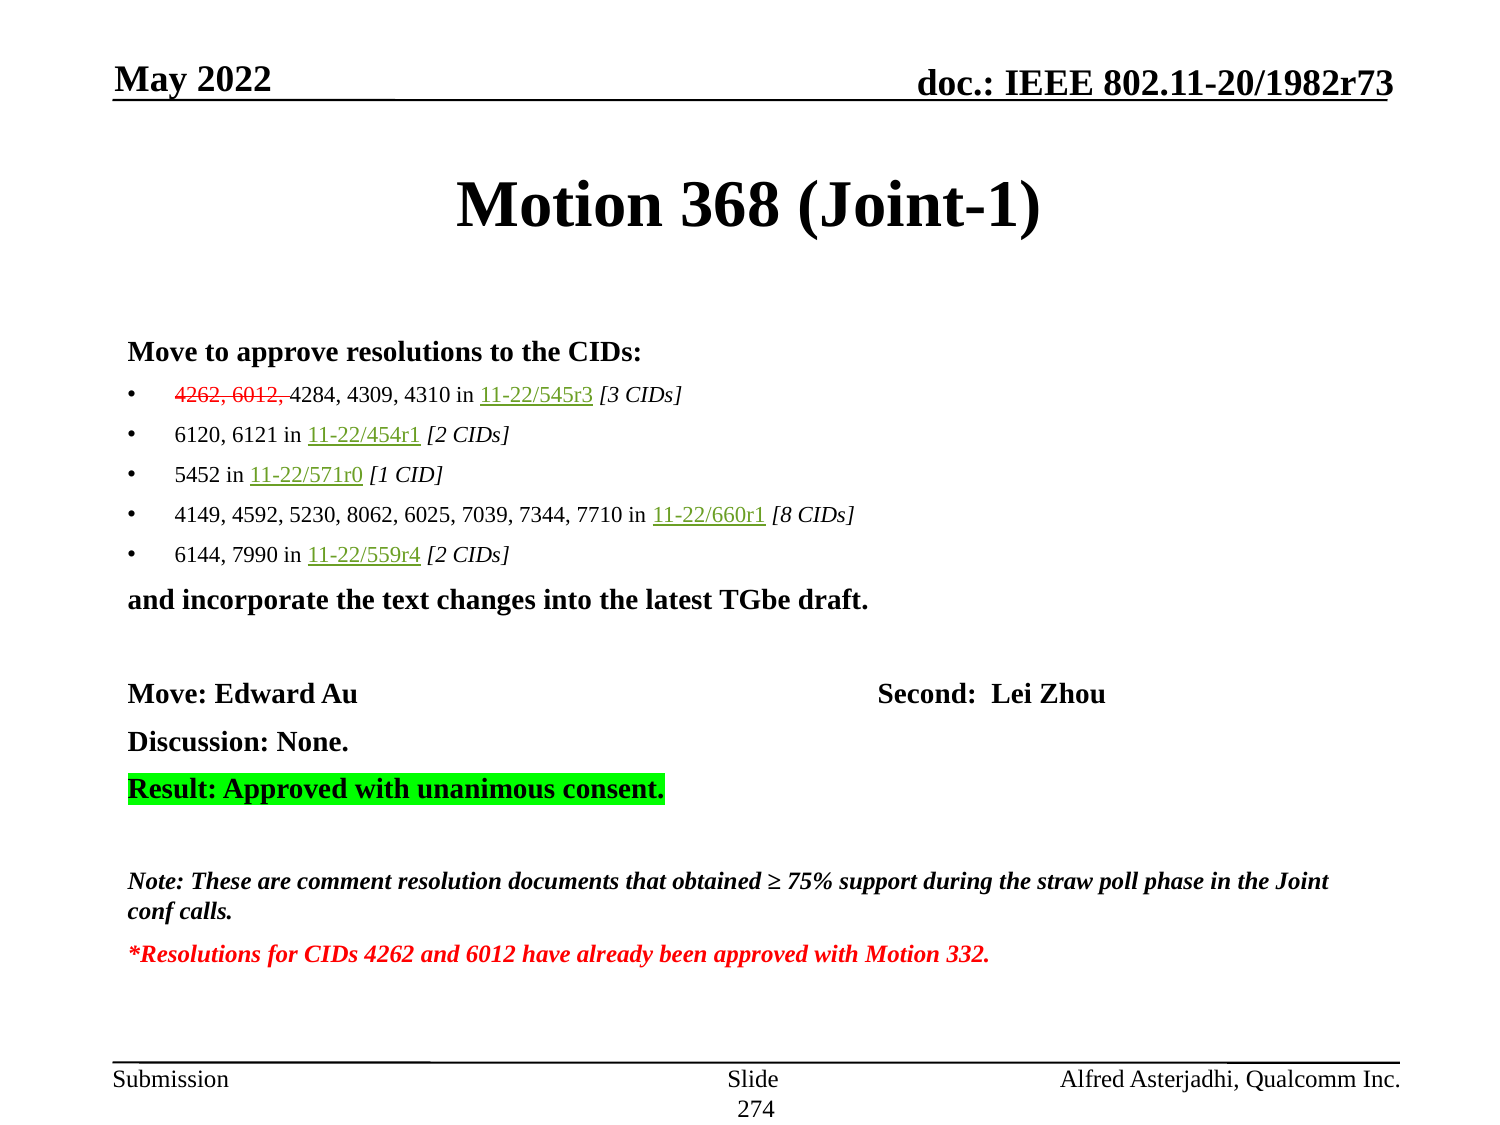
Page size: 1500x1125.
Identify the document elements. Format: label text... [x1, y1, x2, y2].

list Move to approve resolutions to the CIDs: 4262, 6012, 4284, 4309, 4310 in 11-22/545r3 [3 CIDs] 6120, 6121 in 11-22/454r1 [2 CIDs] 5452 in 11-22/571r0 [1 CID] 4149, 4592, 5230, 8062, 6025, 7039, 7344, 7710 in 11-22/660r1 [8 CIDs] 6144, 7990 in 11-22/559r4 [2 CIDs] and incorporate the text changes into the latest TGbe draft. Move: Edward Au Second: Lei Zhou Discussion: None. Result: Approved with unanimous consent. Note: These are comment resolution documents that obtained ≥ 75% support during the straw poll phase in the Joint conf calls. *Resolutions for CIDs 4262 and 6012 have already been approved with Motion 332. [112, 324, 1388, 1063]
title Motion 368 (Joint-1) [112, 112, 1388, 288]
footer Alfred Asterjadhi, Qualcomm Inc. [878, 1061, 1402, 1093]
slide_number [114, 54, 423, 100]
slide_number Slide 274 [712, 1061, 800, 1123]
